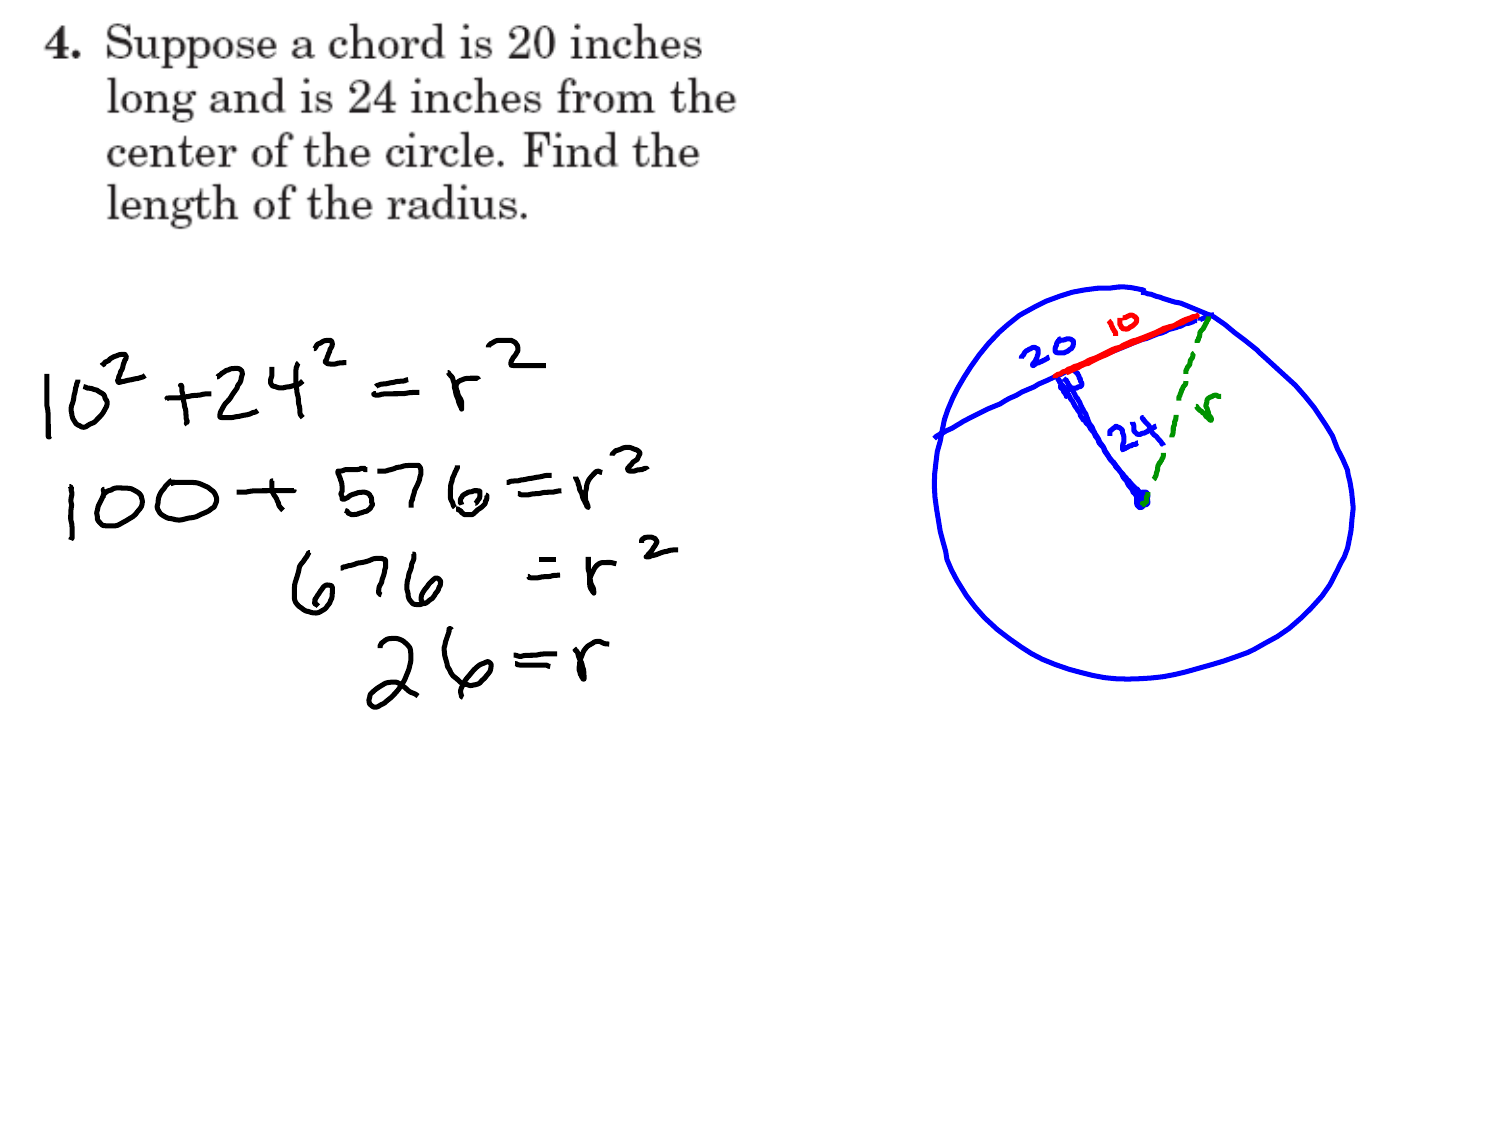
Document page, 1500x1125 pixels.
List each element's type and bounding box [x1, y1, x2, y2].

text_box [1178, 381, 1187, 401]
text_box [1020, 346, 1050, 367]
picture [0, 0, 751, 235]
text_box [1065, 370, 1083, 391]
text_box [1199, 314, 1214, 321]
text_box [1119, 314, 1138, 330]
text_box [1185, 352, 1195, 374]
text_box [1108, 320, 1117, 336]
text_box [933, 286, 1354, 680]
text_box [1195, 394, 1222, 422]
text_box [1141, 416, 1165, 446]
text_box [1153, 452, 1165, 480]
text_box [1135, 497, 1149, 509]
text_box [1054, 314, 1198, 379]
text_box [1054, 338, 1075, 354]
text_box [1076, 319, 1198, 374]
text_box [1120, 474, 1141, 503]
text_box [933, 376, 1059, 440]
text_box [1171, 414, 1177, 438]
text_box [1057, 378, 1145, 499]
text_box [1109, 425, 1138, 451]
text_box [1131, 421, 1150, 436]
text_box [1071, 389, 1103, 440]
text_box [1141, 492, 1149, 506]
text_box [46, 340, 679, 708]
text_box [1058, 372, 1071, 382]
text_box [1196, 316, 1210, 343]
text_box [1137, 493, 1144, 502]
